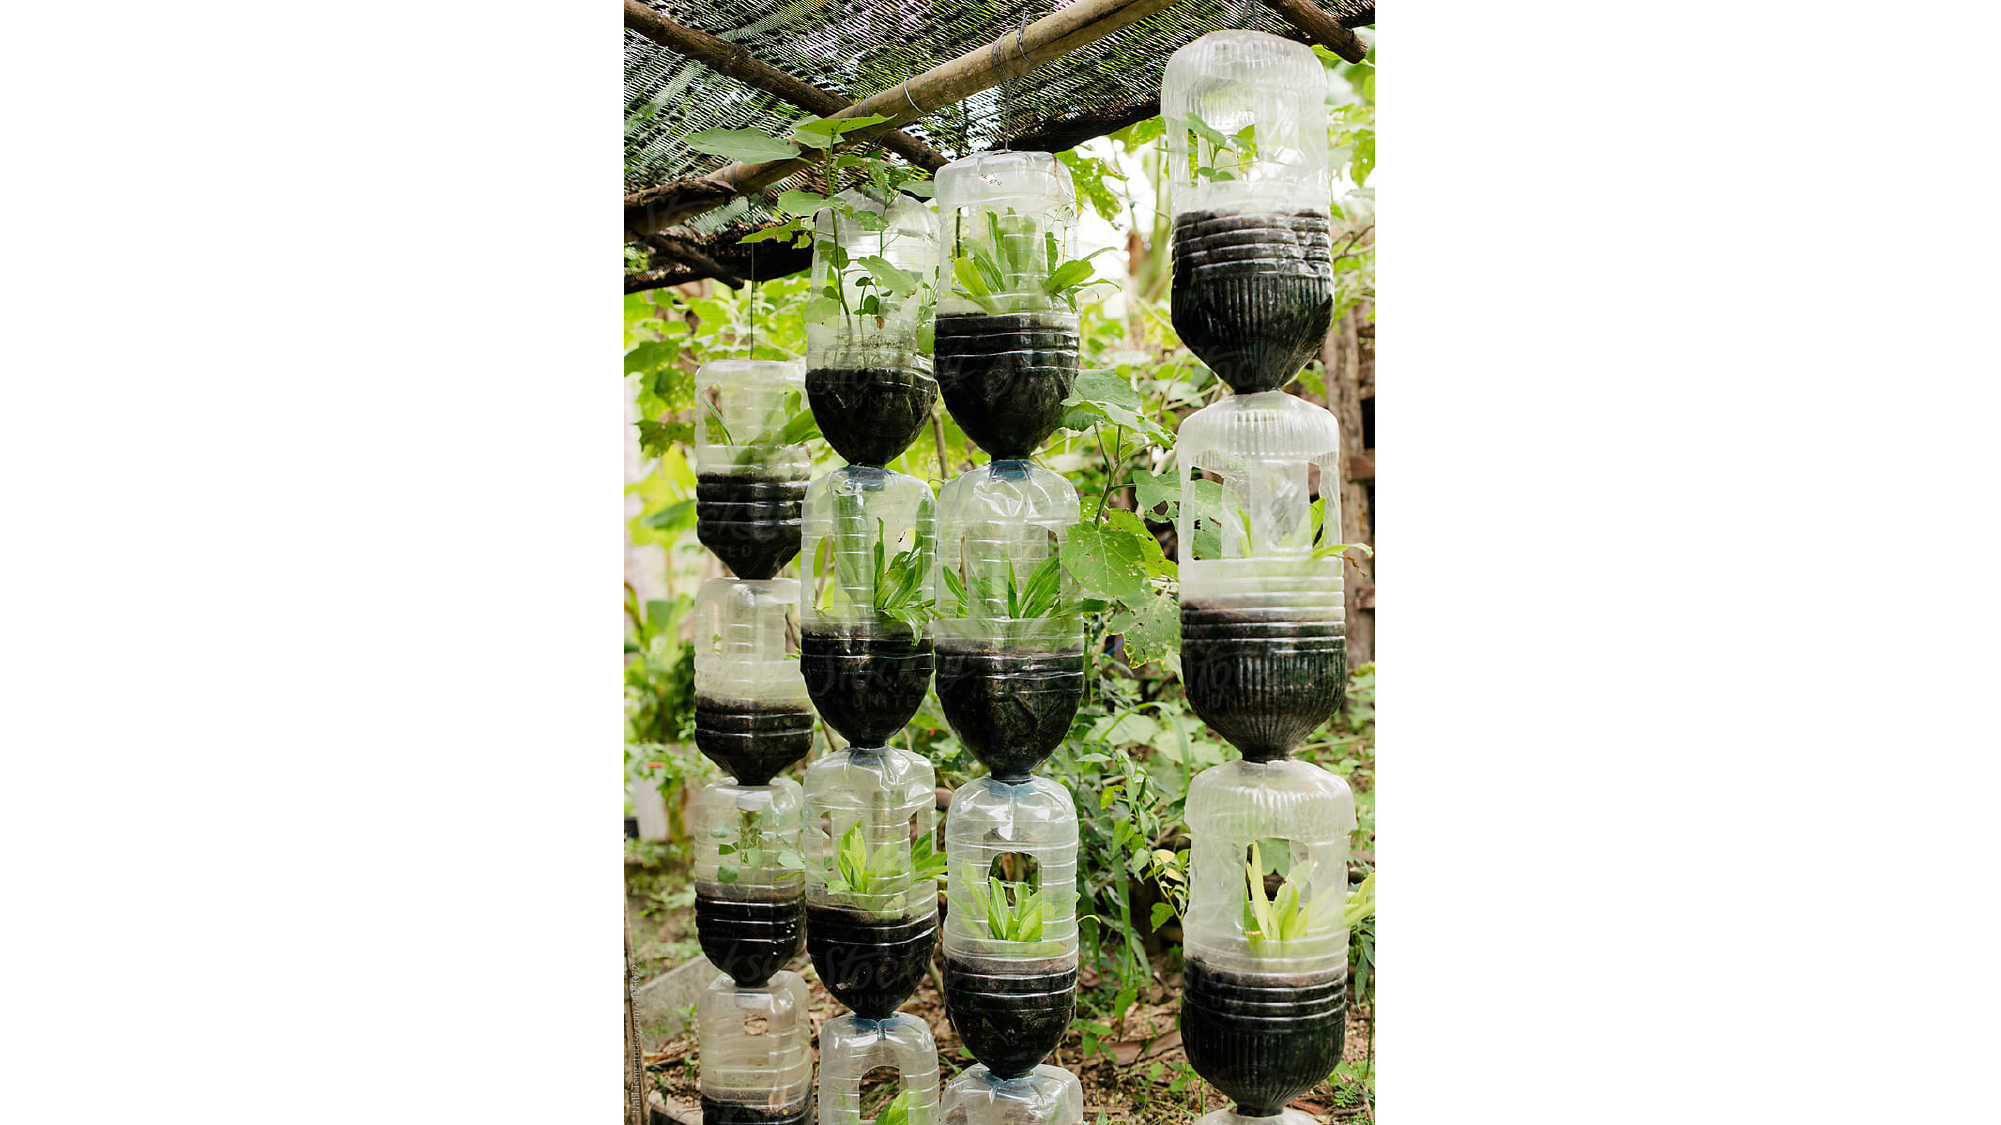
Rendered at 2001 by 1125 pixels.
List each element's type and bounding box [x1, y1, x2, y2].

picture [624, 0, 1376, 1125]
